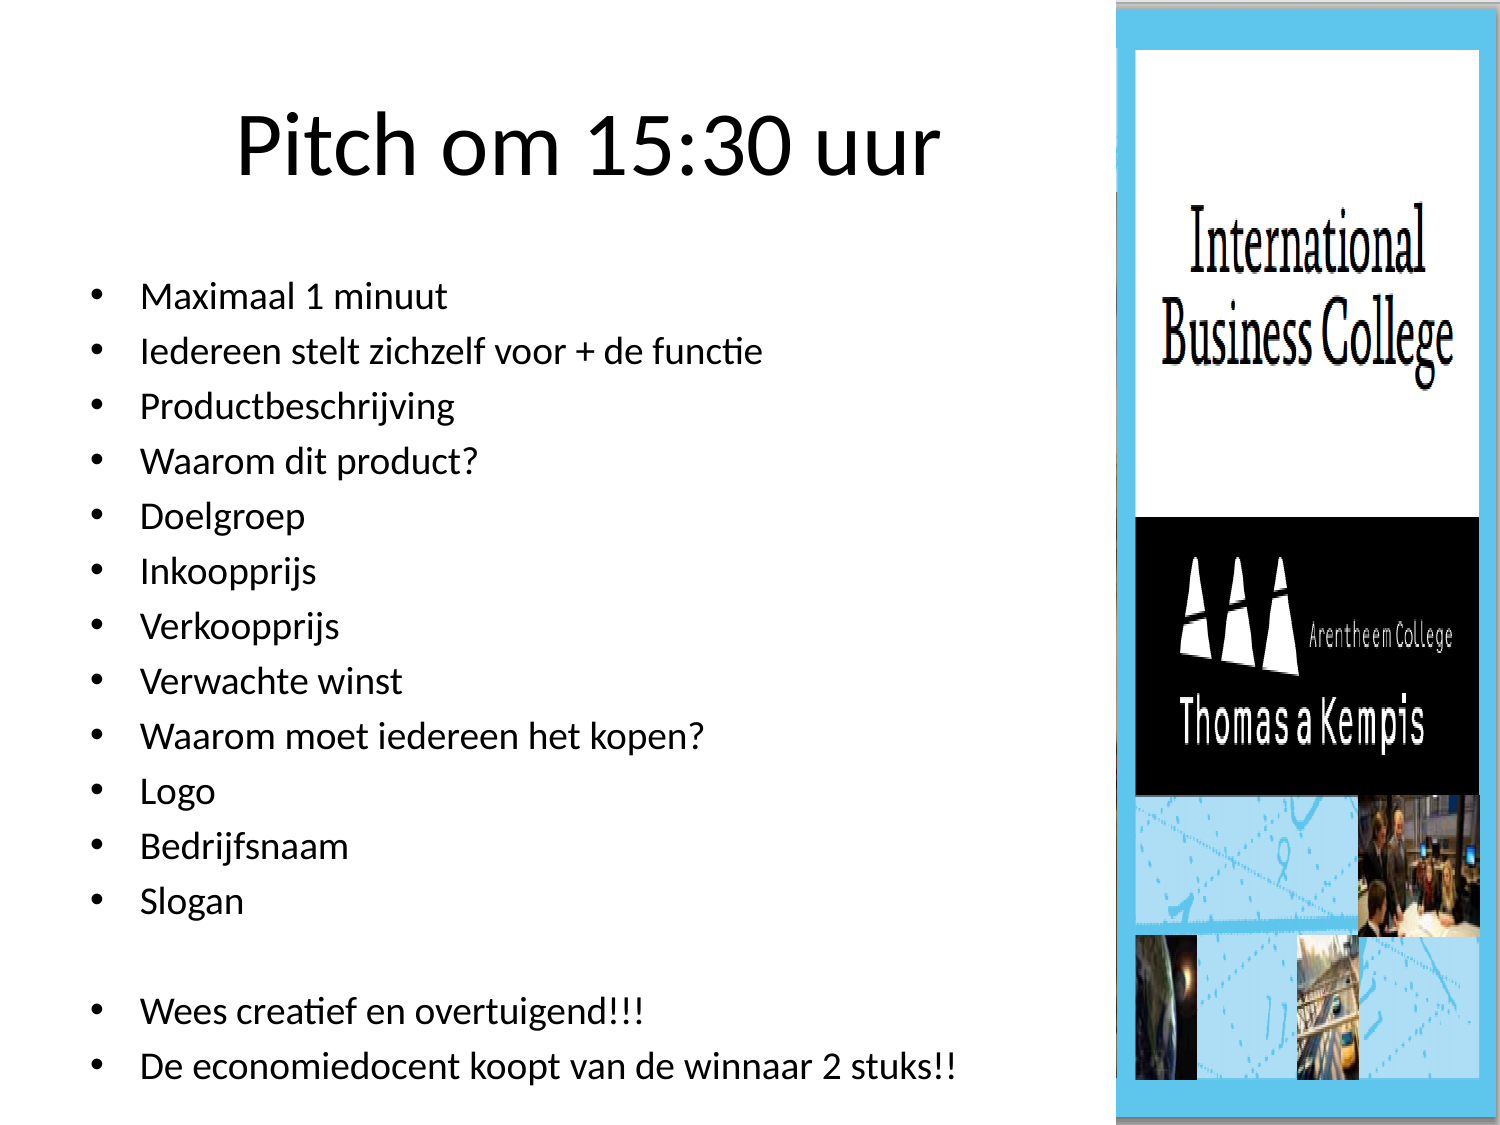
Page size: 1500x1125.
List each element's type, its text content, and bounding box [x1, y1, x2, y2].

list Maximaal 1 minuut Iedereen stelt zichzelf voor + de functie Productbeschrijving Waarom dit product? Doelgroep Inkoopprijs Verkoopprijs Verwachte winst Waarom moet iedereen het kopen? Logo Bedrijfsnaam Slogan Wees creatief en overtuigend!!! De economiedocent koopt van de winnaar 2 stuks!! [75, 262, 1110, 1106]
picture [1115, 0, 1500, 1125]
title Pitch om 15:30 uur [75, 45, 1110, 233]
